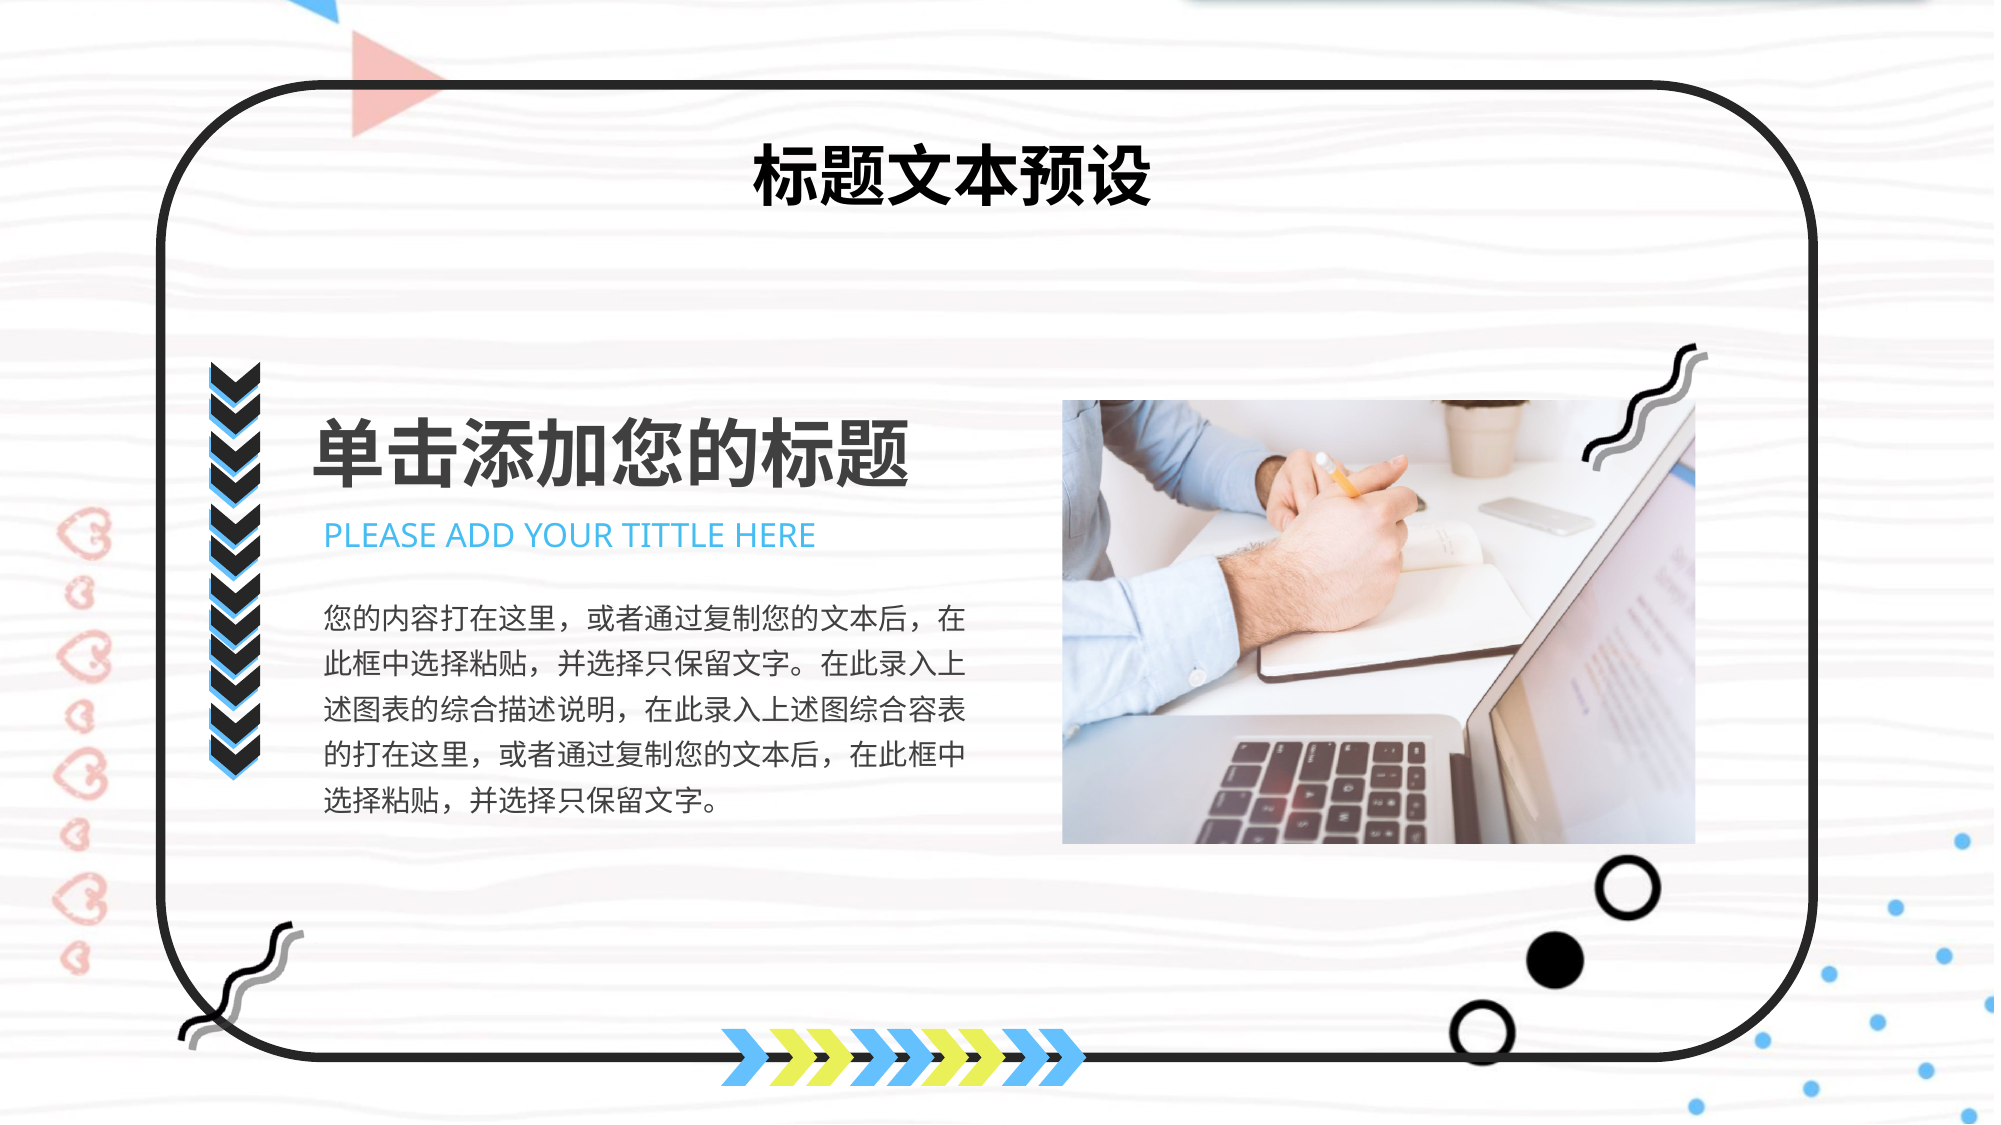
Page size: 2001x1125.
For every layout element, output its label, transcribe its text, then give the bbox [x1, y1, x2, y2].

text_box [209, 361, 260, 781]
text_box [720, 1028, 1087, 1086]
text_box [159, 83, 430, 1059]
text_box PLEASE ADD YOUR TITTLE HERE [308, 506, 430, 562]
text_box [1556, 83, 1815, 1059]
text_box [1556, 400, 1697, 845]
text_box 您的内容打在这里，或者通过复制您的文本后，在此框中选择粘贴，并选择只保留文字。在此录入上述图表的综合描述说明，在此录入上述图综合容表的打在这里，或者通过复制您的文本后，在此框中选择粘贴，并选择只保留文字。 [308, 582, 430, 825]
text_box 单击添加您的标题 [295, 399, 430, 505]
picture [0, 0, 1994, 1125]
